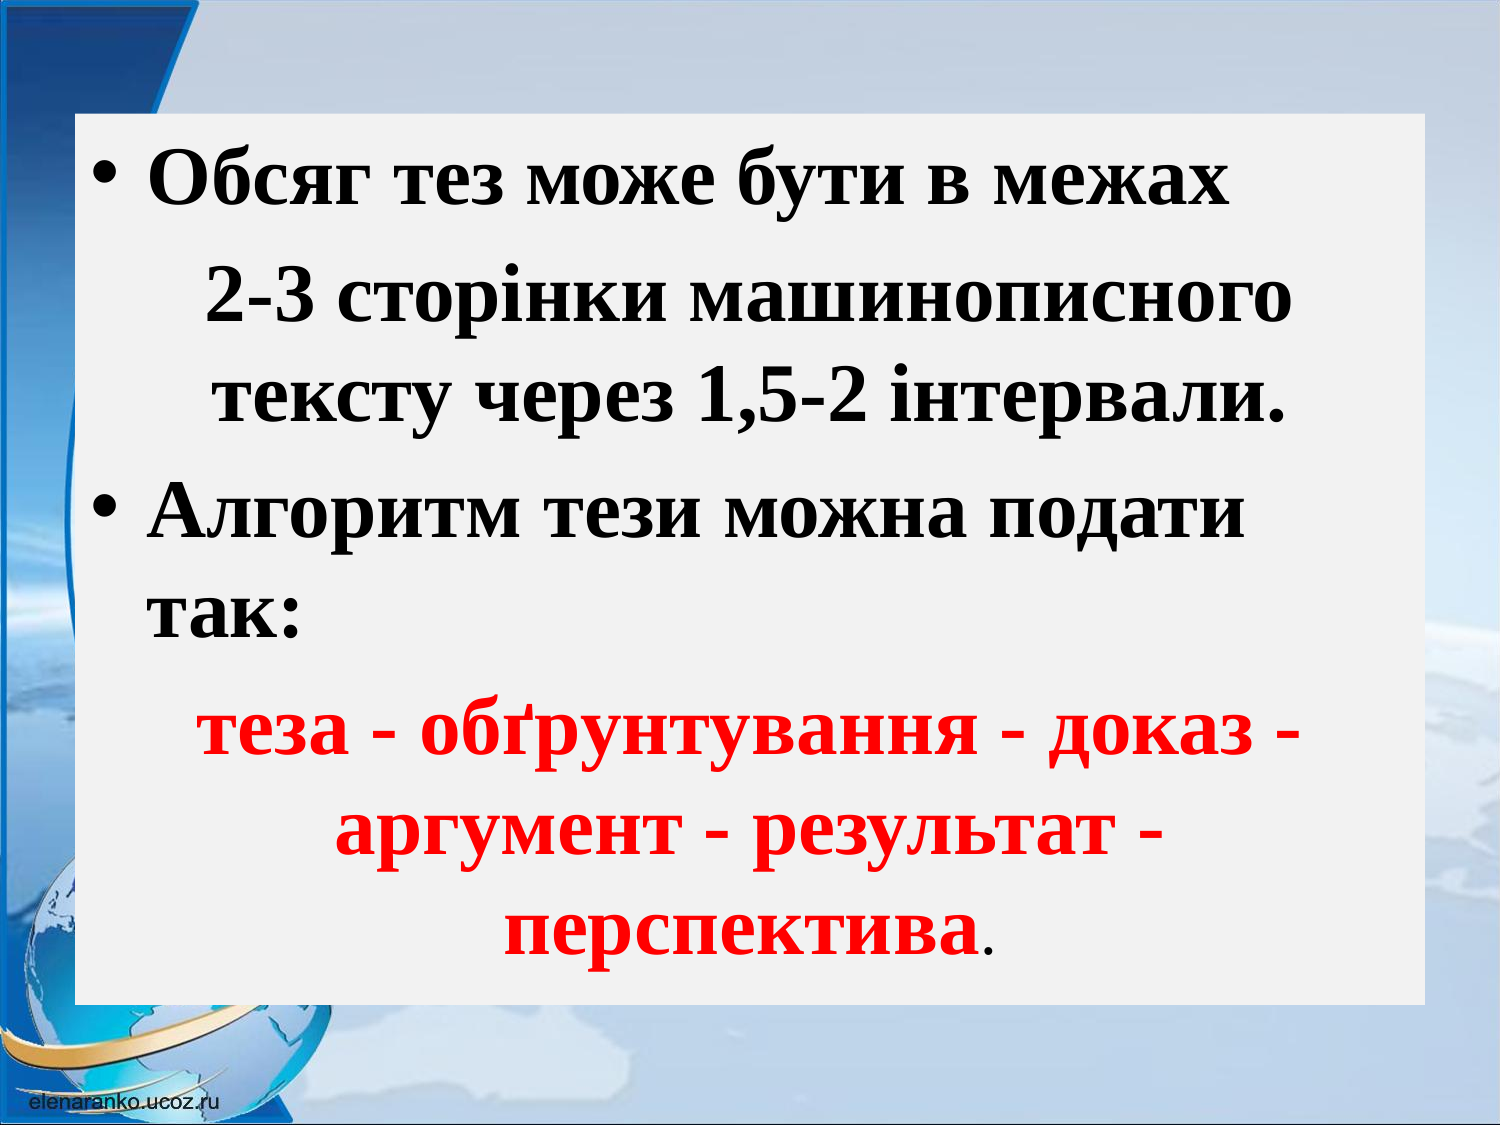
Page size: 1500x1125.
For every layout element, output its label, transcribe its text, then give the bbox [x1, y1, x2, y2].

list Обсяг тез може бути в межах 2-3 сторінки машинописного тексту через 1,5-2 інтервали. Алгоритм тези можна подати так: теза - обґрунтування - доказ - аргумент - результат - перспектива. [75, 113, 1425, 1005]
picture [0, 0, 1500, 1125]
